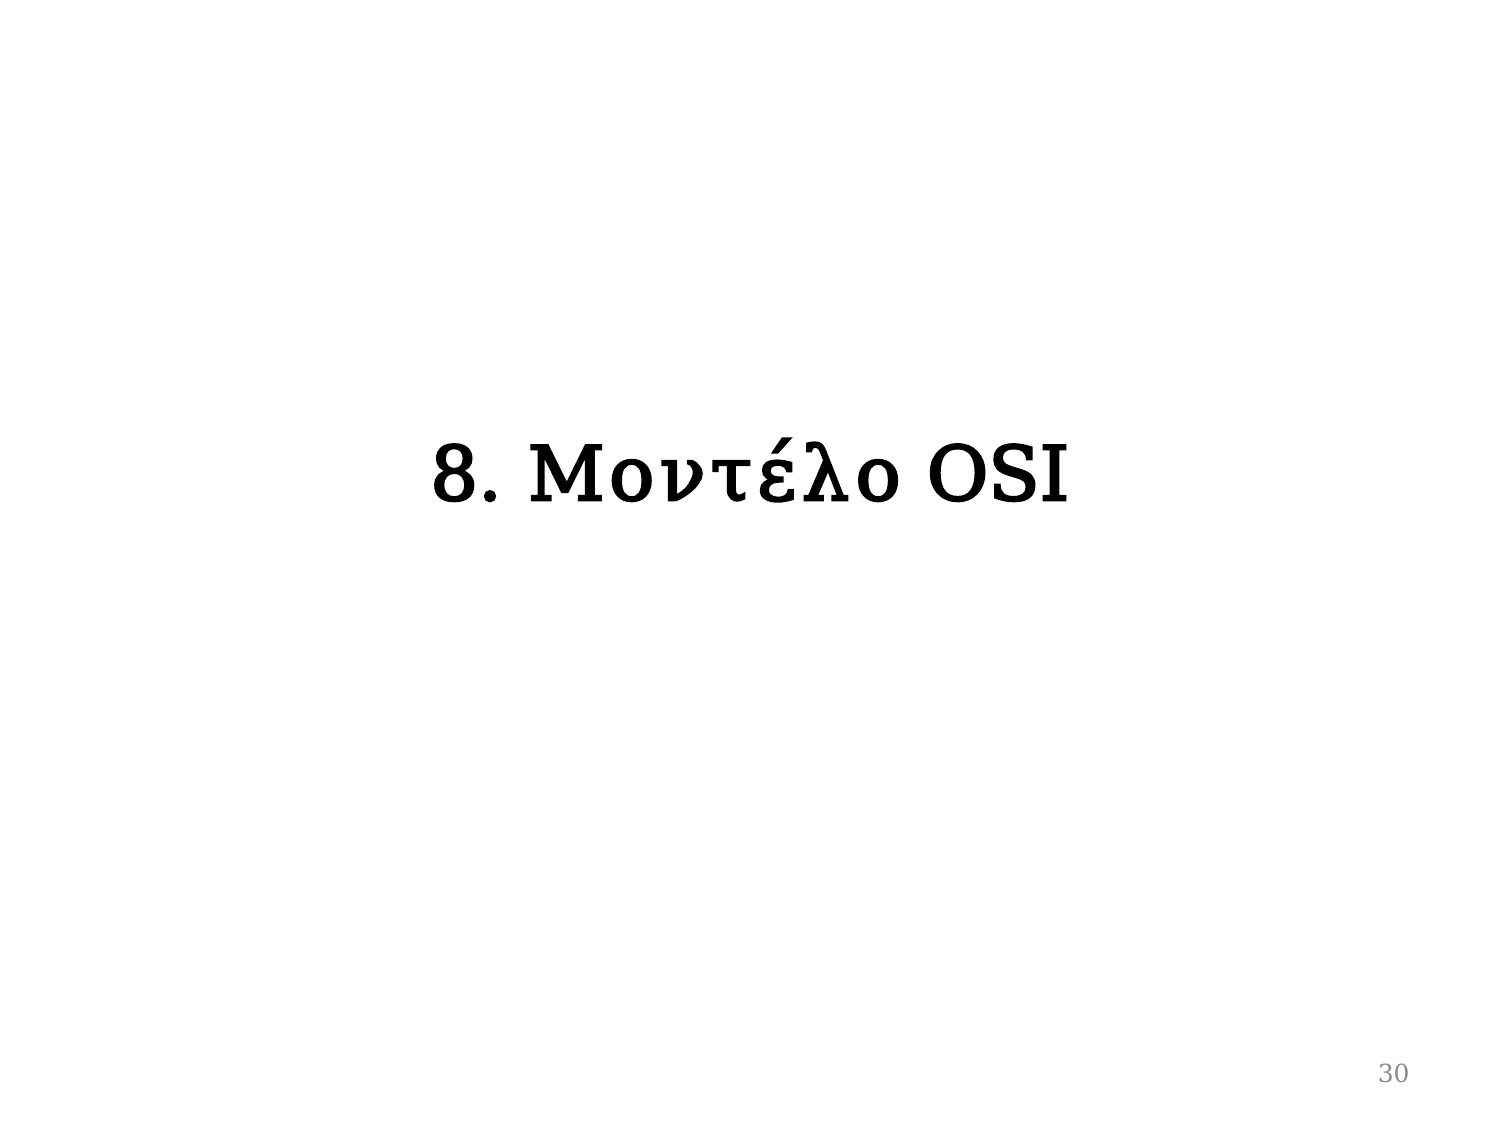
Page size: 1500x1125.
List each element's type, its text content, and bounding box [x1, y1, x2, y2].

slide_number 30 [1074, 1042, 1425, 1103]
title 8. Μοντέλο OSI [112, 349, 1388, 591]
